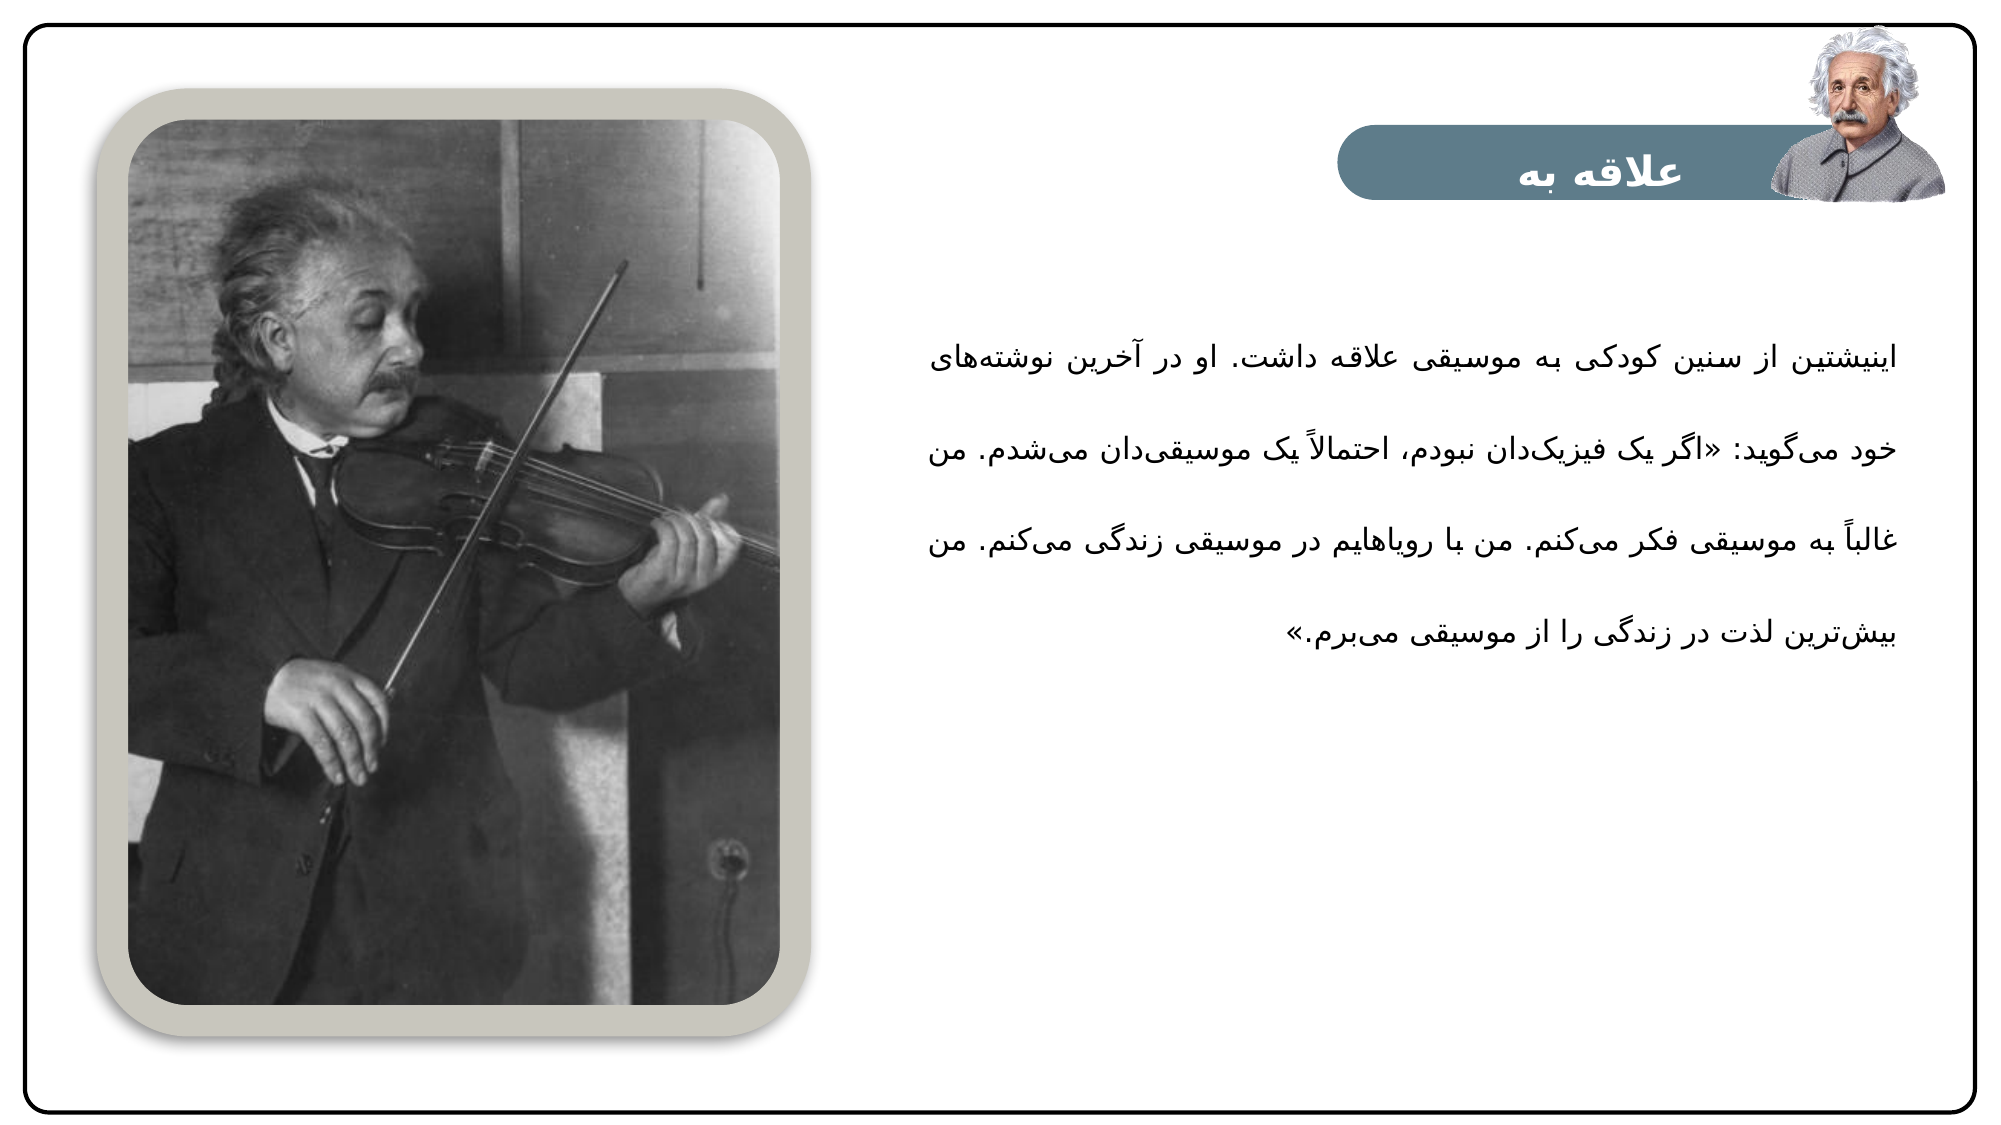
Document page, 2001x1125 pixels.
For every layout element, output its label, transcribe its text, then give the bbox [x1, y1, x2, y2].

picture [112, 103, 796, 1022]
text_box علاقه به موسیقی [1324, 112, 1700, 278]
picture [1761, 14, 1954, 213]
list اینیشتین از سنین کودکی به موسیقی علاقه داشت. او در آخرین نوشته‌های خود می‌گوید: «اگر یک فیزیک‌دان نبودم، احتمالاً یک موسیقی‌دان می‌شدم. من غالباً به موسیقی فکر می‌کنم. من با رویاهایم در موسیقی زندگی می‌کنم. من بیش‌ترین لذت در زندگی را از موسیقی می‌برم.» [912, 275, 1913, 713]
